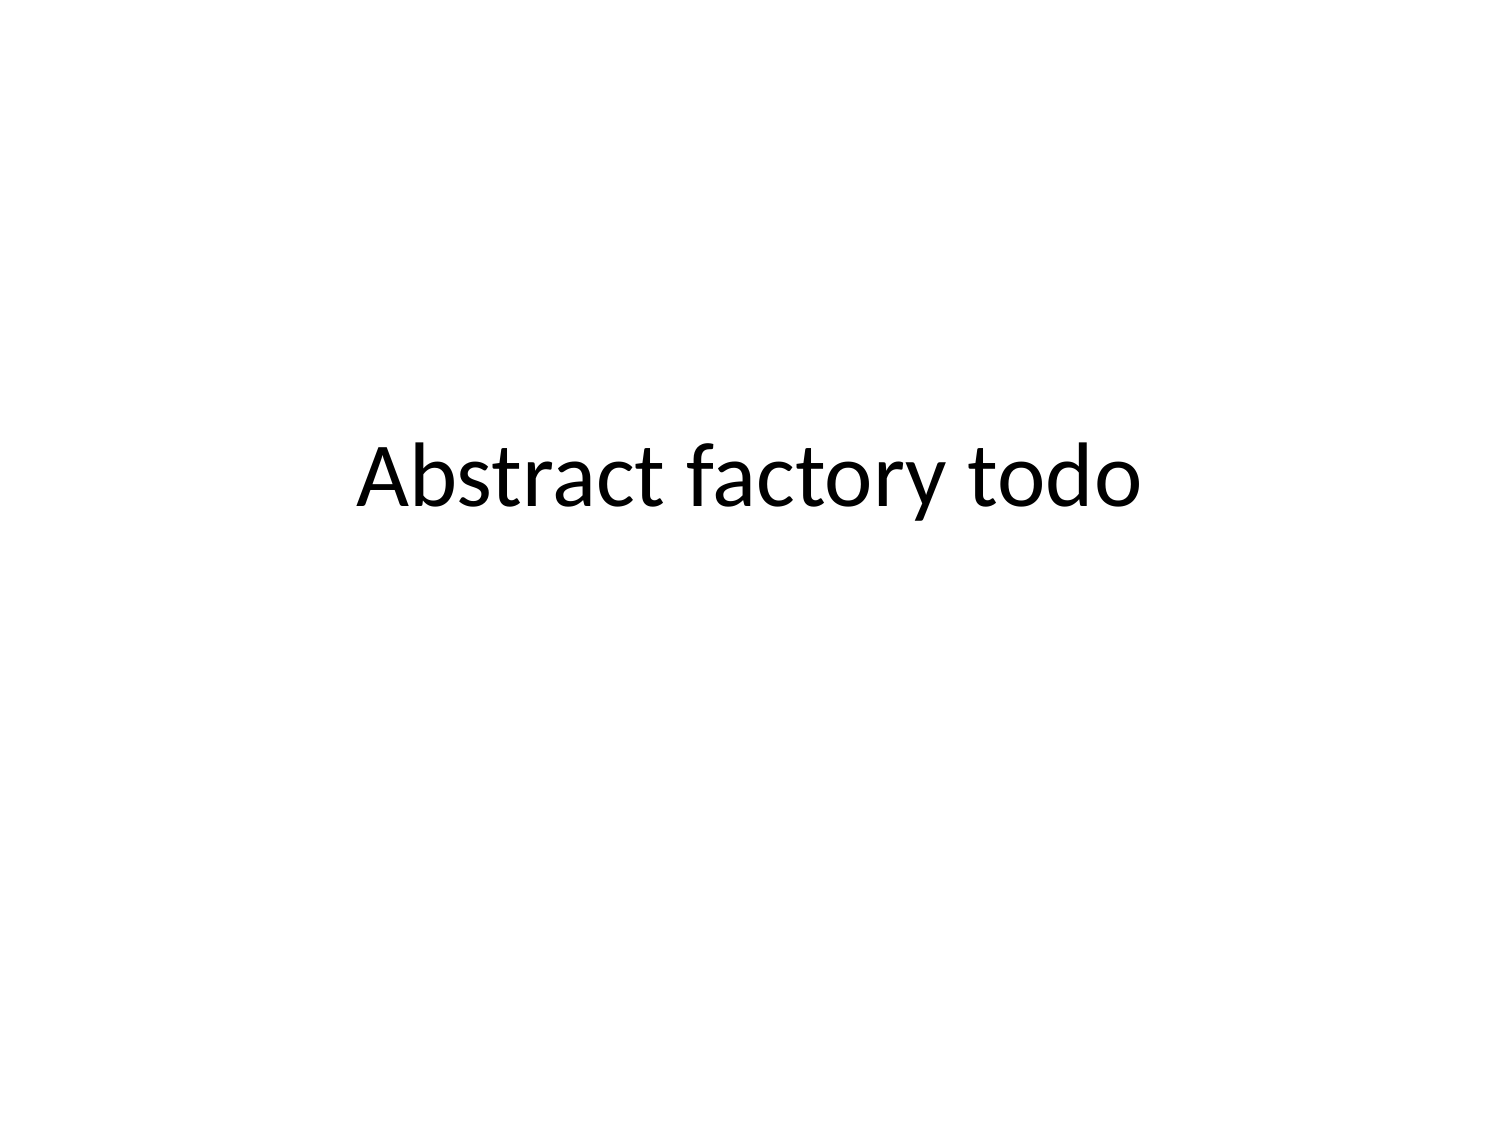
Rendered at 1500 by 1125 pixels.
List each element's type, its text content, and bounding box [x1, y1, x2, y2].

title Abstract factory todo [112, 349, 1388, 591]
